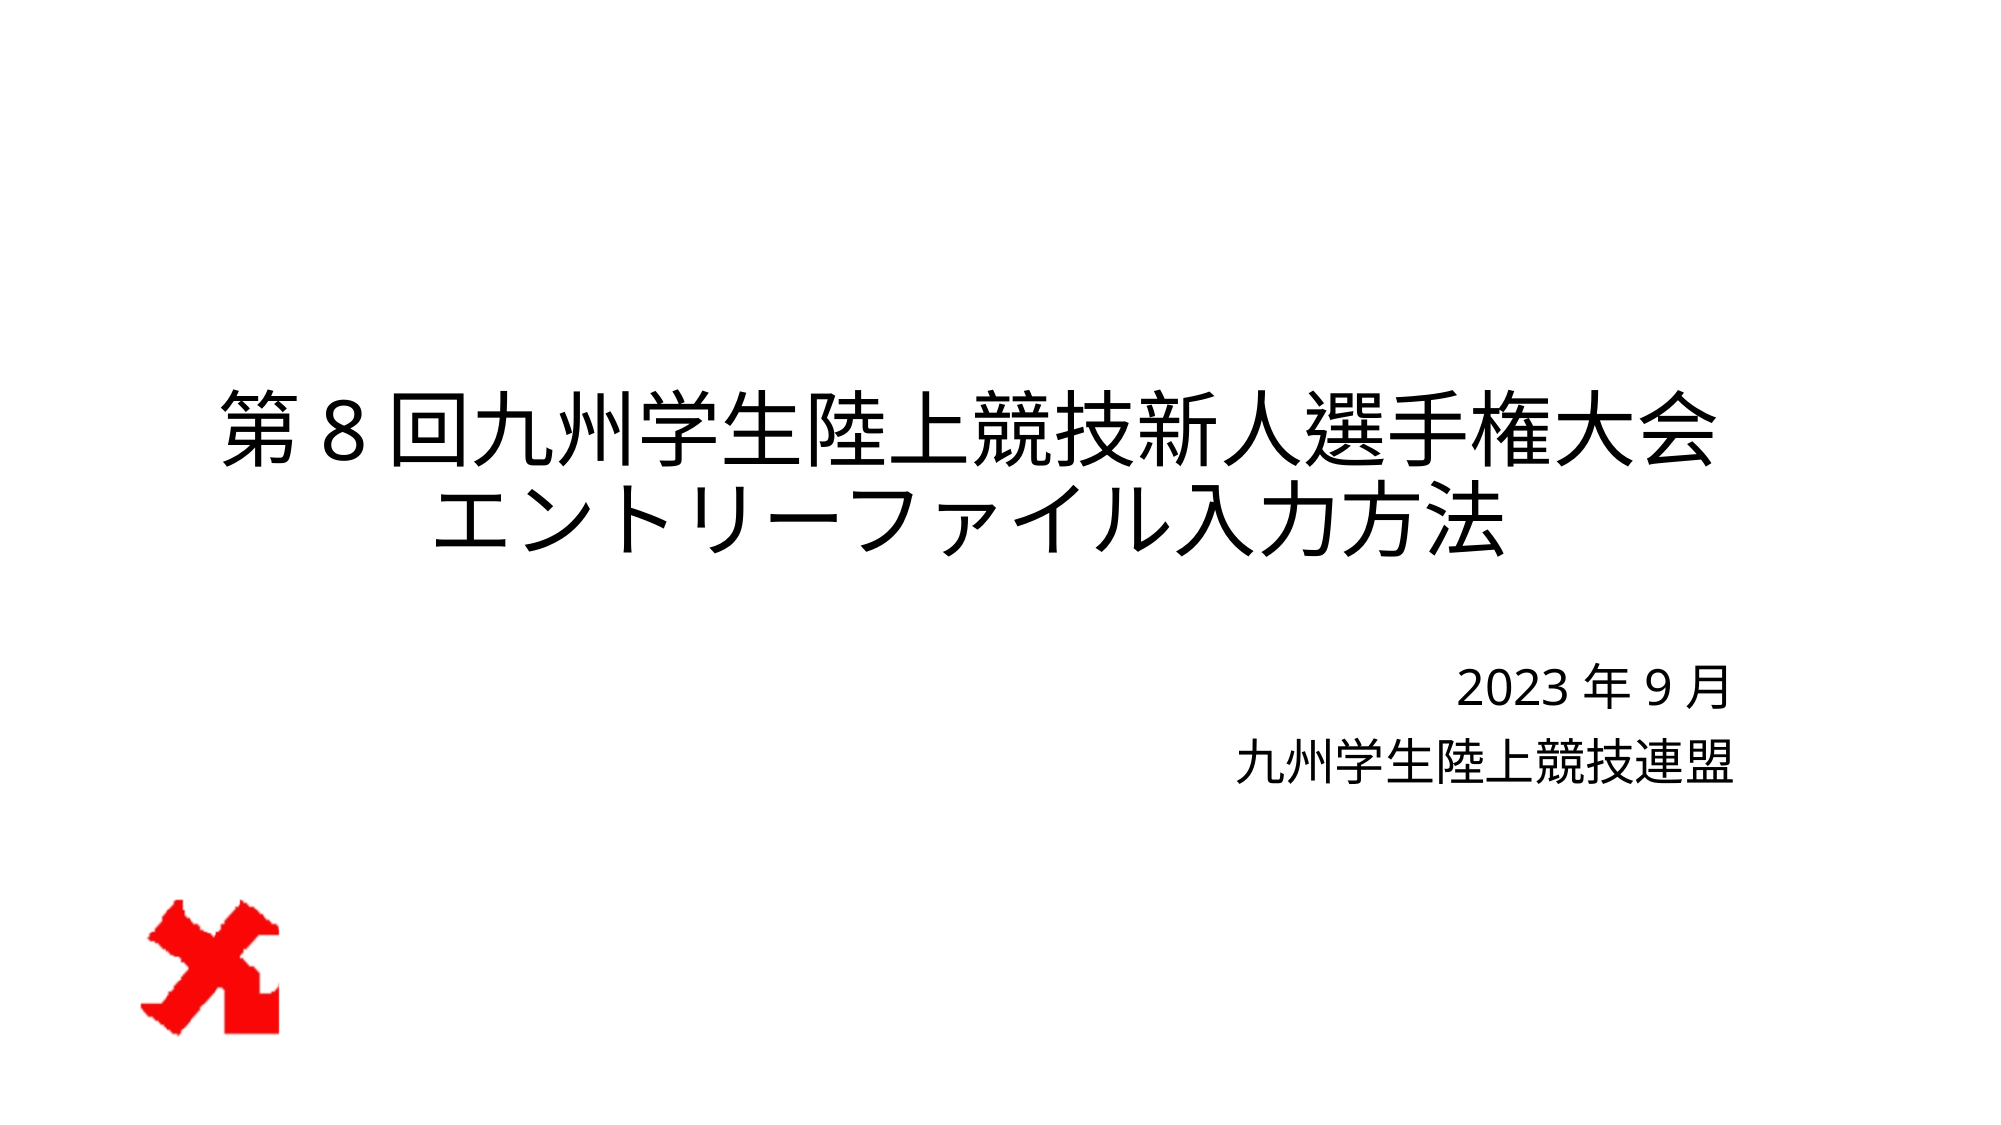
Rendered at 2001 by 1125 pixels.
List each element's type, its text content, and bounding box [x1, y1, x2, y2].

picture [137, 892, 284, 1043]
subtitle 2023年9月 九州学生陸上競技連盟 [249, 590, 1750, 863]
title 第8回九州学生陸上競技新人選手権大会 エントリーファイル入力方法 [187, 184, 1750, 576]
